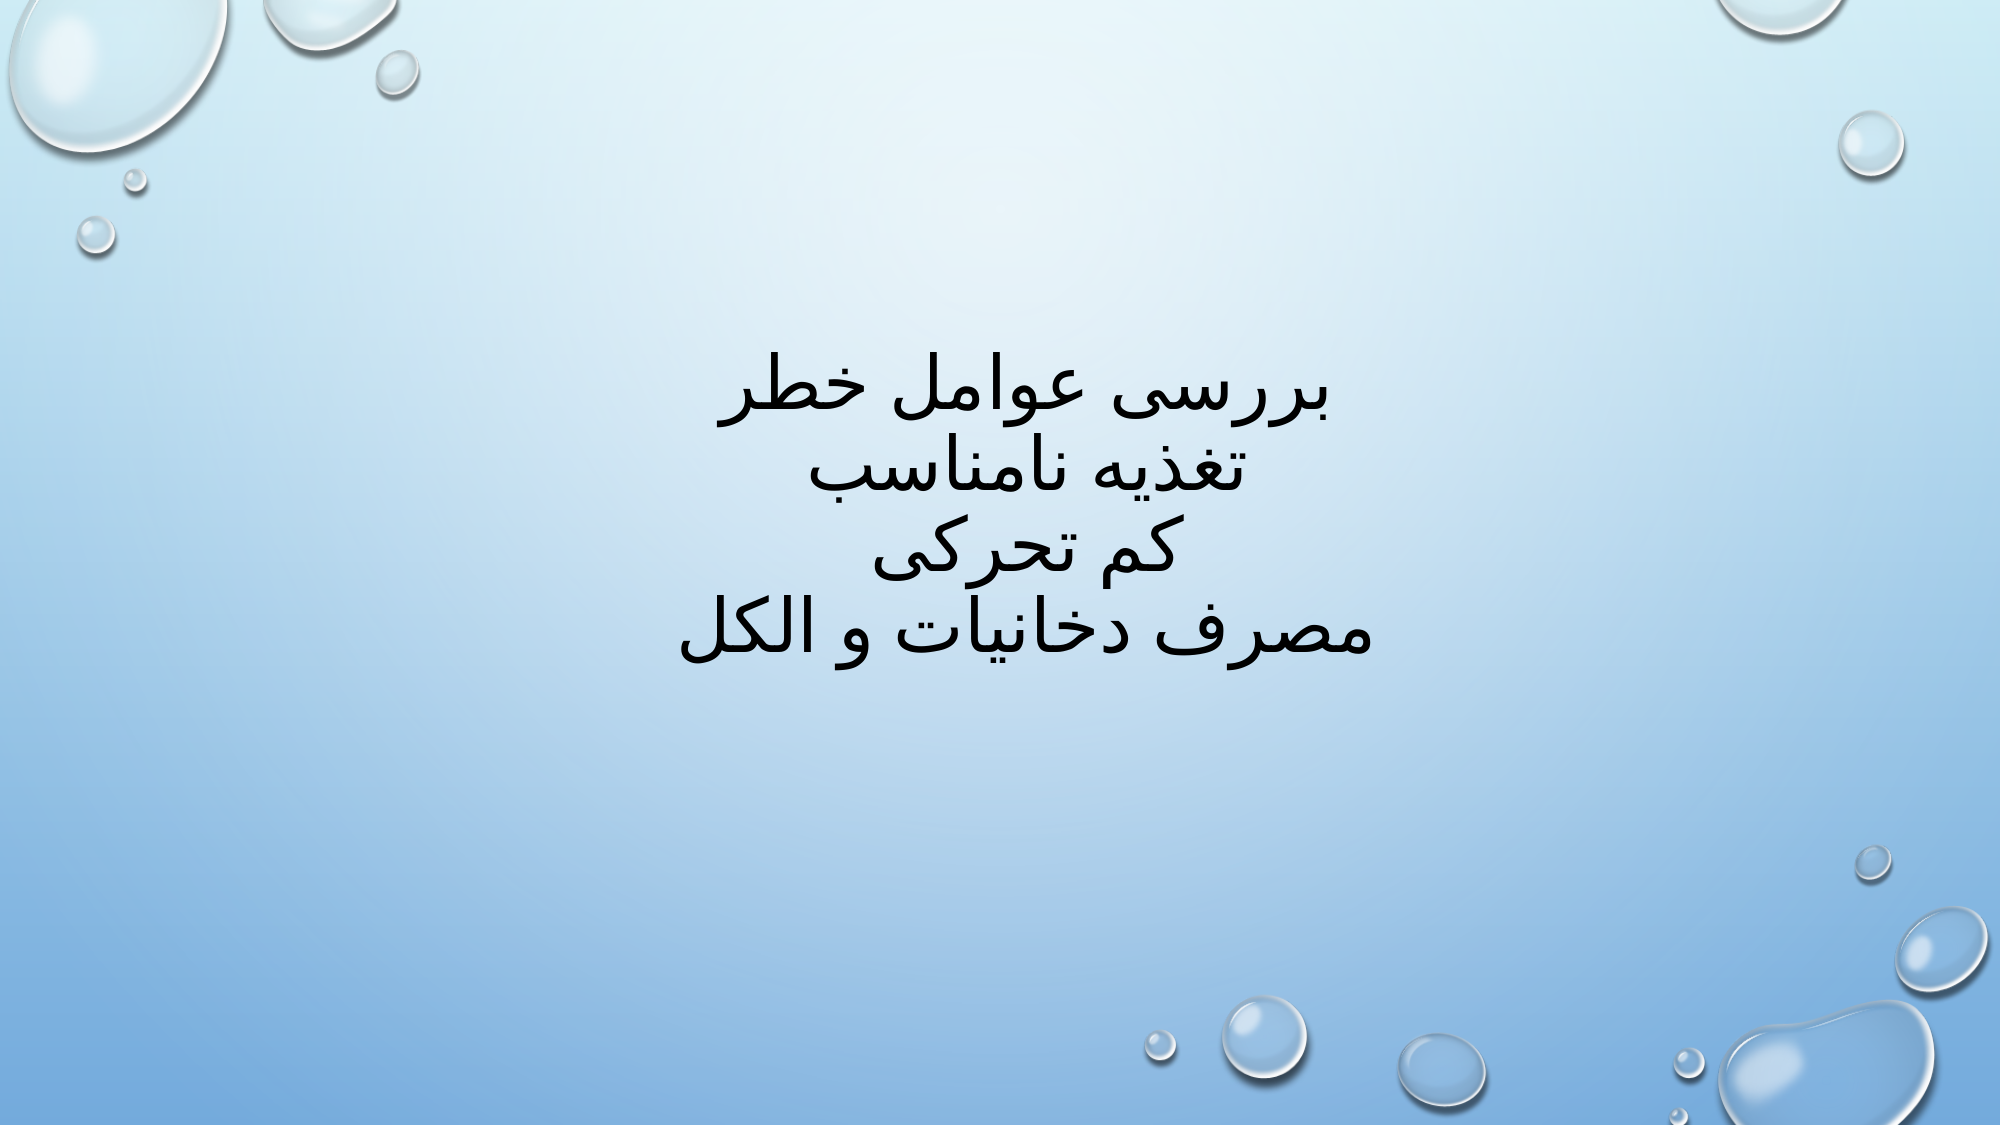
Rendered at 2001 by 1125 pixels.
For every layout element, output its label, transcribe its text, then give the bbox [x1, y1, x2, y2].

picture [0, 0, 2000, 1125]
title بررسی عوامل خطر تغذیه نامناسب کم تحرکی مصرف دخانیات و الکل [177, 205, 1878, 807]
